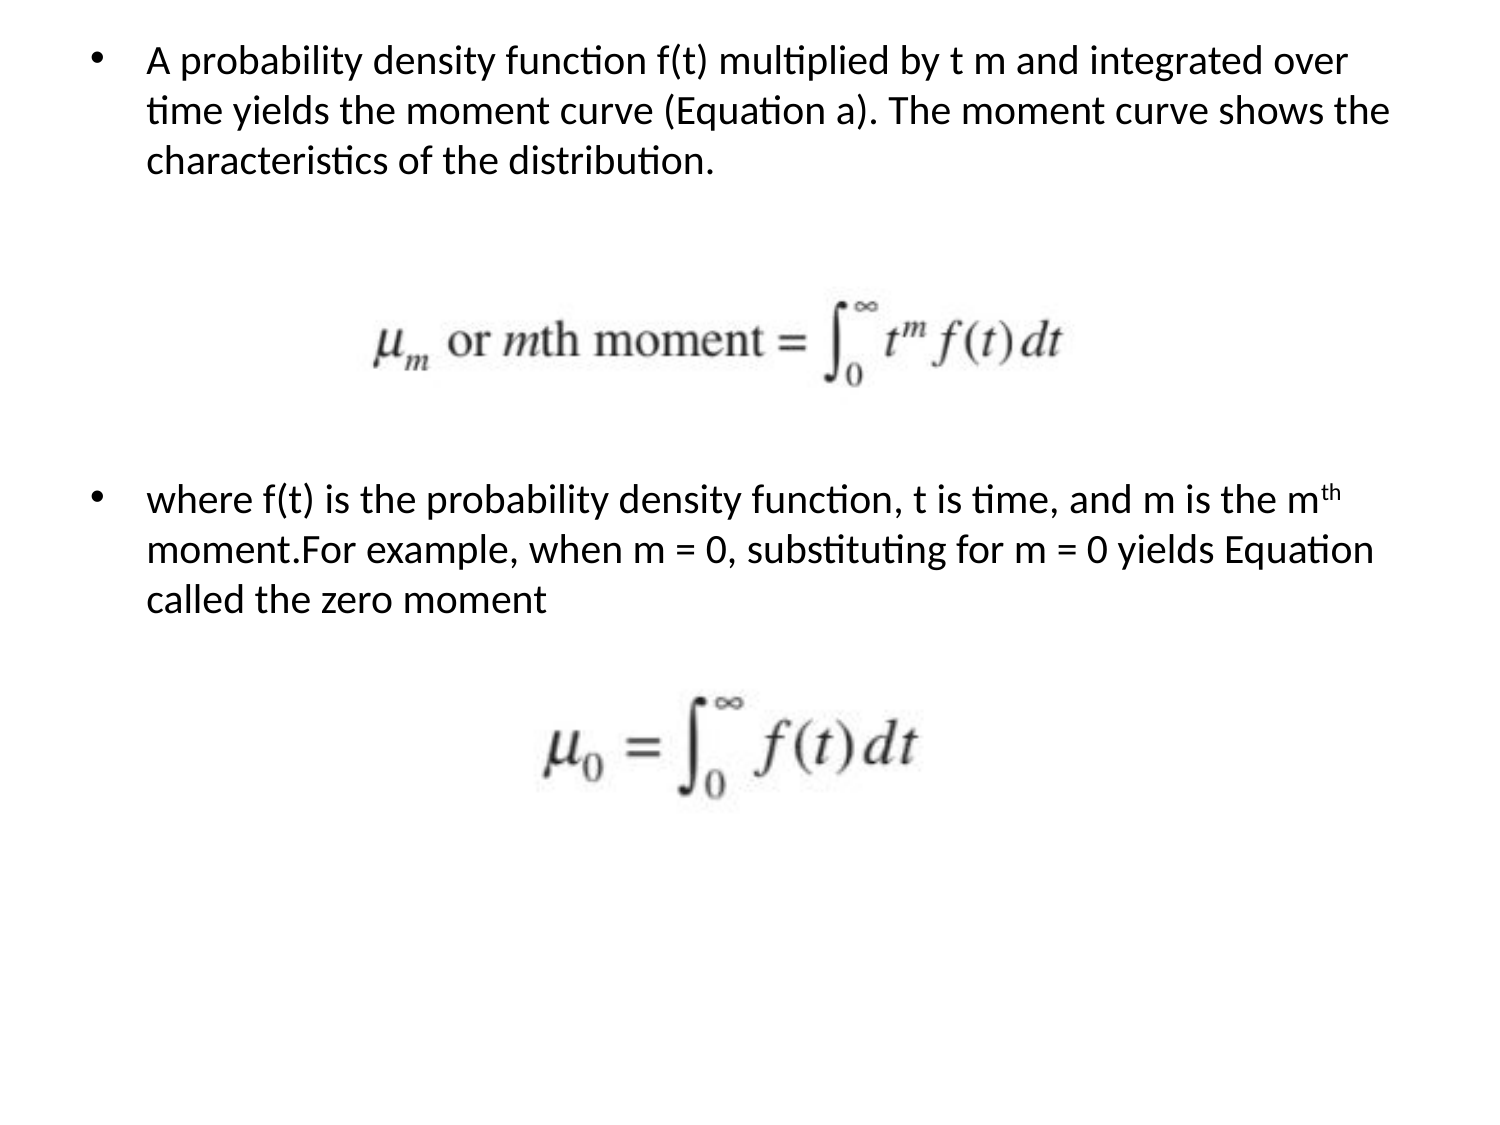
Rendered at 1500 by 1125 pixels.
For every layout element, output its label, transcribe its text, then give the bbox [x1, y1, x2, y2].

picture [412, 649, 988, 840]
picture [324, 237, 1124, 413]
list A probability density function f(t) multiplied by t m and integrated over time yields the moment curve (Equation a). The moment curve shows the characteristics of the distribution. where f(t) is the probability density function, t is time, and m is the mth moment.For example, when m = 0, substituting for m = 0 yields Equation called the zero moment [75, 24, 1425, 1005]
